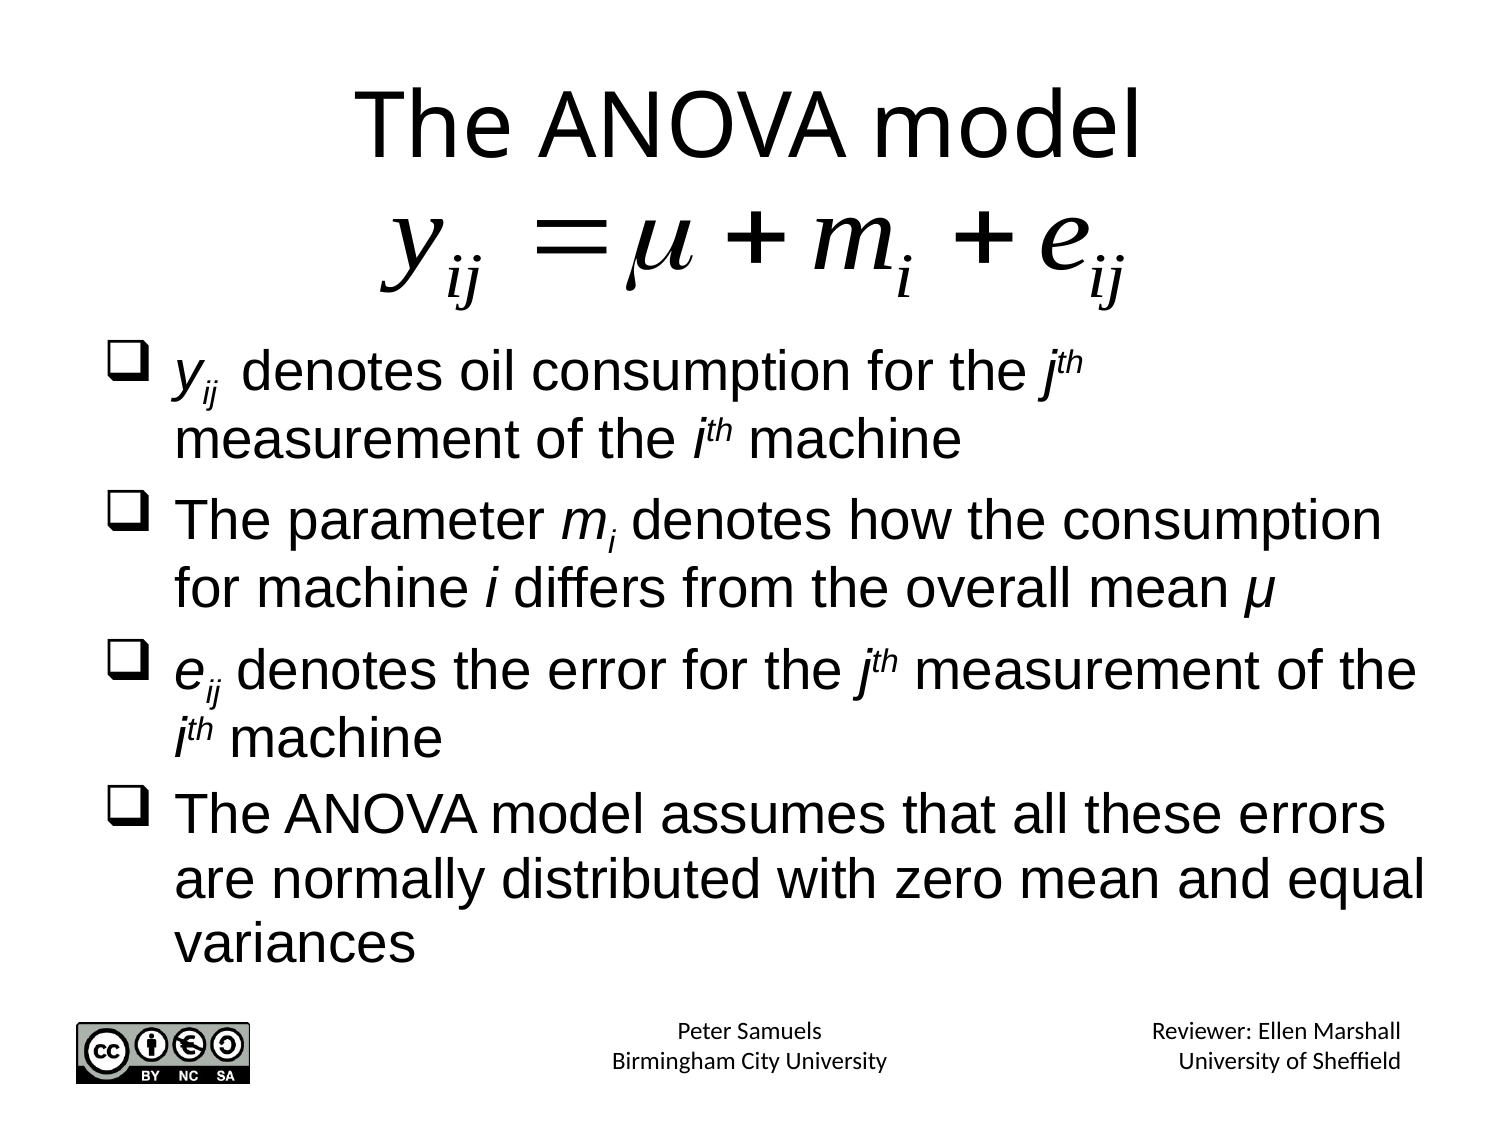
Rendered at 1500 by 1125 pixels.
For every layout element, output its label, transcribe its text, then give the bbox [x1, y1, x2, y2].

title The ANOVA model [75, 45, 1425, 197]
text_box Reviewer: Ellen Marshall University of Sheffield [1038, 1007, 1417, 1083]
text_box Peter Samuels Birmingham City University [549, 1007, 951, 1083]
list yij denotes oil consumption for the jth measurement of the ith machine The parameter mi denotes how the consumption for machine i differs from the overall mean μ eij denotes the error for the jth measurement of the ith machine The ANOVA model assumes that all these errors are normally distributed with zero mean and equal variances [88, 326, 1447, 988]
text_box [359, 160, 1152, 334]
picture [76, 1022, 251, 1084]
